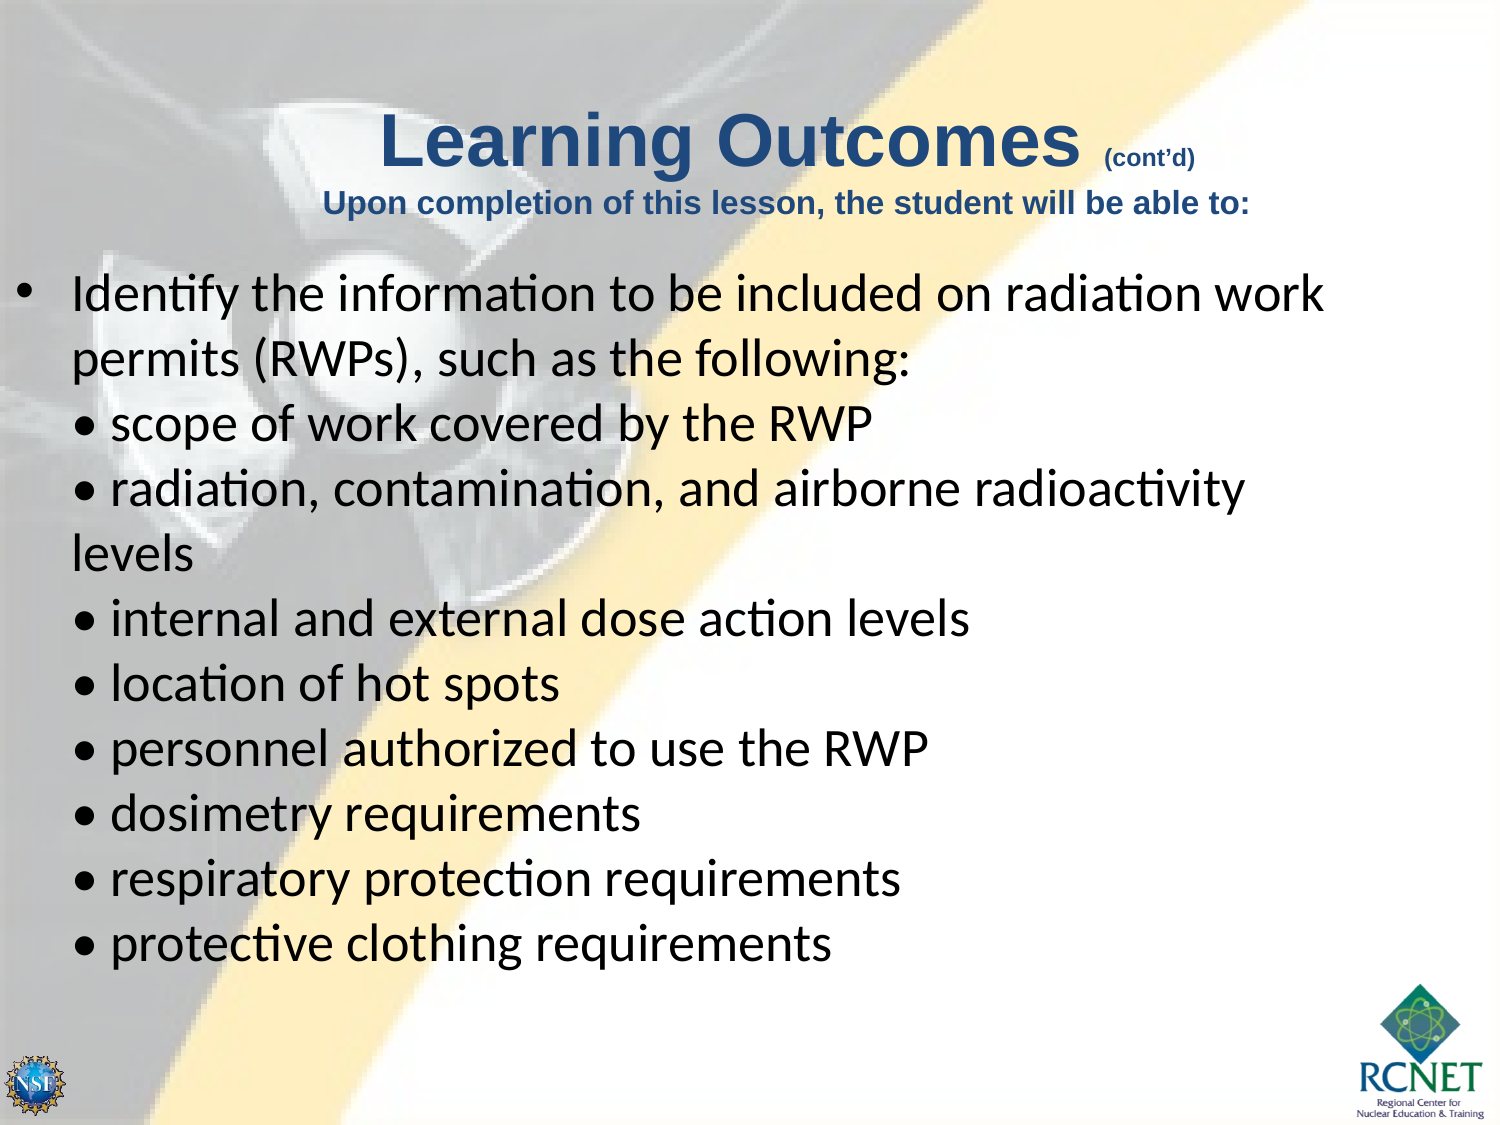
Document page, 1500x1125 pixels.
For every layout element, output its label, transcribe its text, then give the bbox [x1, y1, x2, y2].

list Identify the information to be included on radiation work permits (RWPs), such as the following: • scope of work covered by the RWP • radiation, contamination, and airborne radioactivity levels • internal and external dose action levels • location of hot spots • personnel authorized to use the RWP • dosimetry requirements • respiratory protection requirements • protective clothing requirements [0, 249, 1350, 1025]
picture [0, 1056, 75, 1116]
picture [1332, 977, 1500, 1125]
text_box Learning Outcomes (cont’d) Upon completion of this lesson, the student will be able to: [200, 62, 1375, 250]
